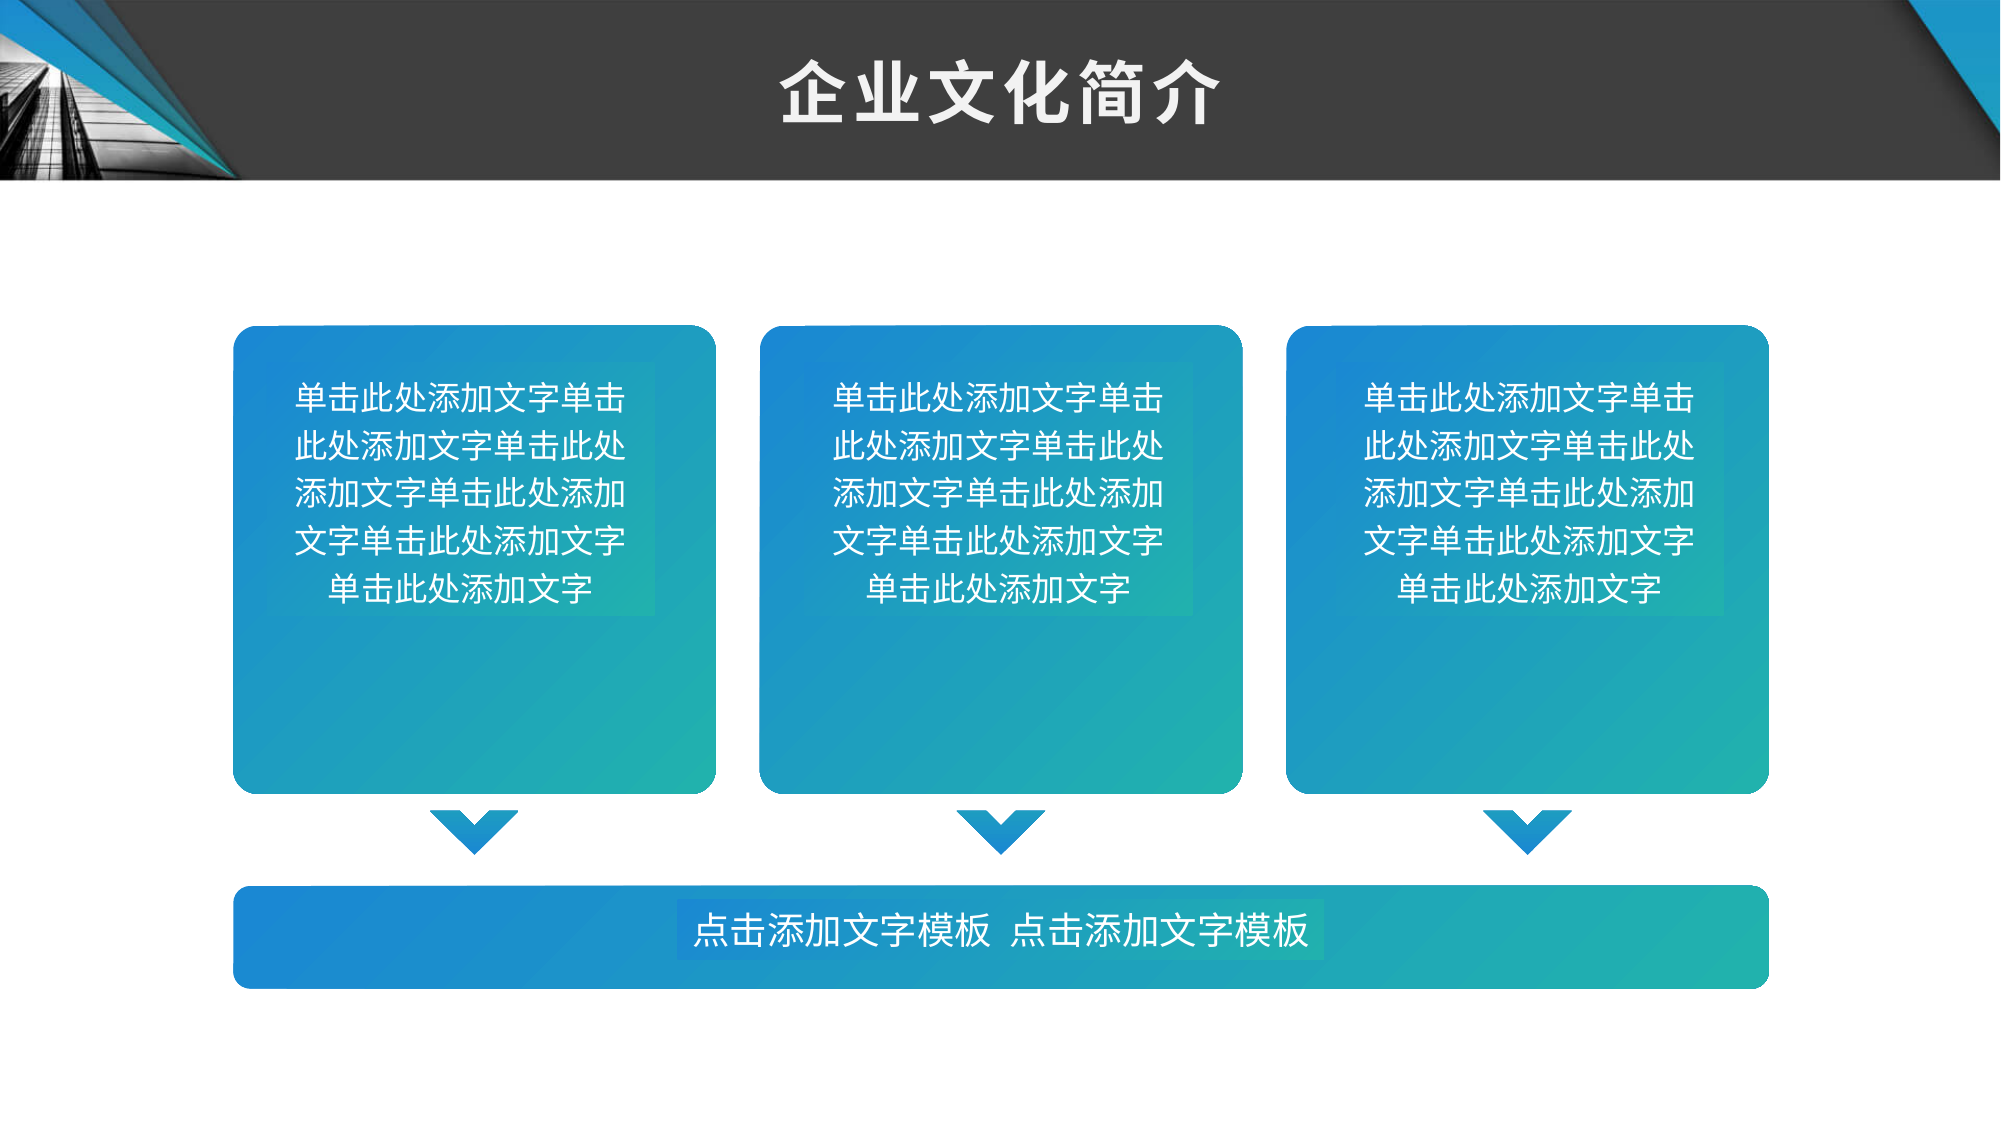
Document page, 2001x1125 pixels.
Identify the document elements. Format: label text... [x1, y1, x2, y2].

text_box 企业文化简介 [714, 49, 1286, 133]
picture [0, 0, 2001, 1125]
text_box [233, 325, 1769, 989]
